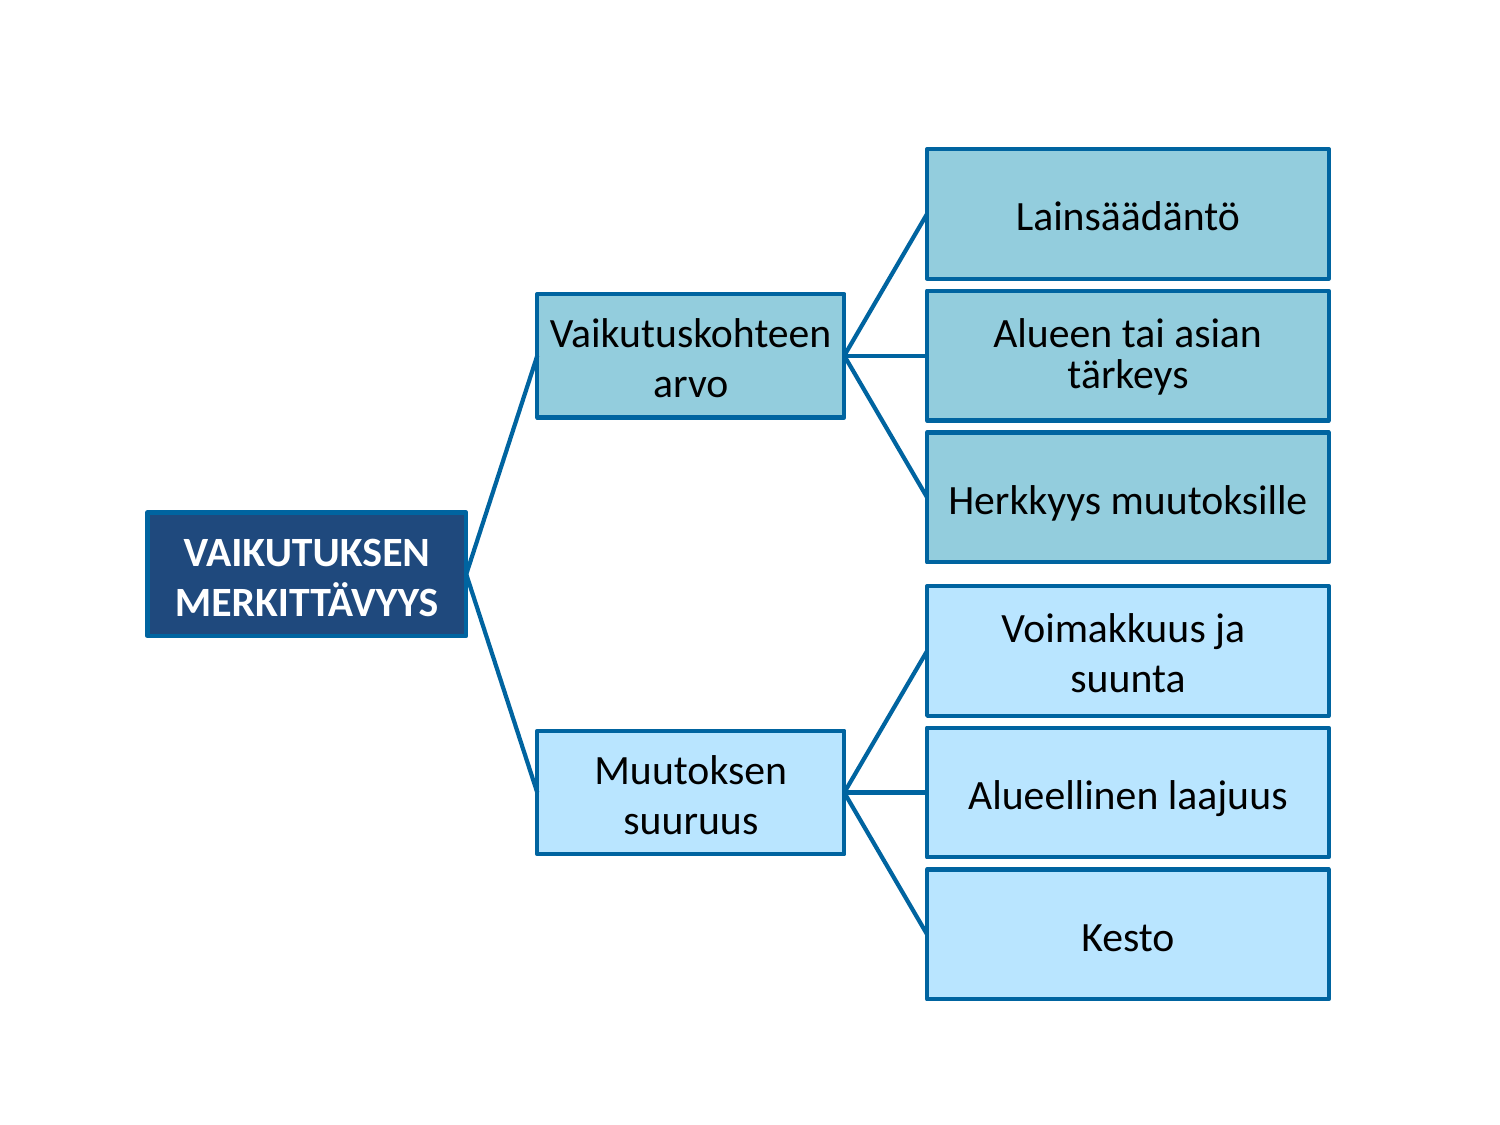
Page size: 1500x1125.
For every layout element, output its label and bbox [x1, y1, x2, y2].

text_box [147, 148, 1329, 1000]
